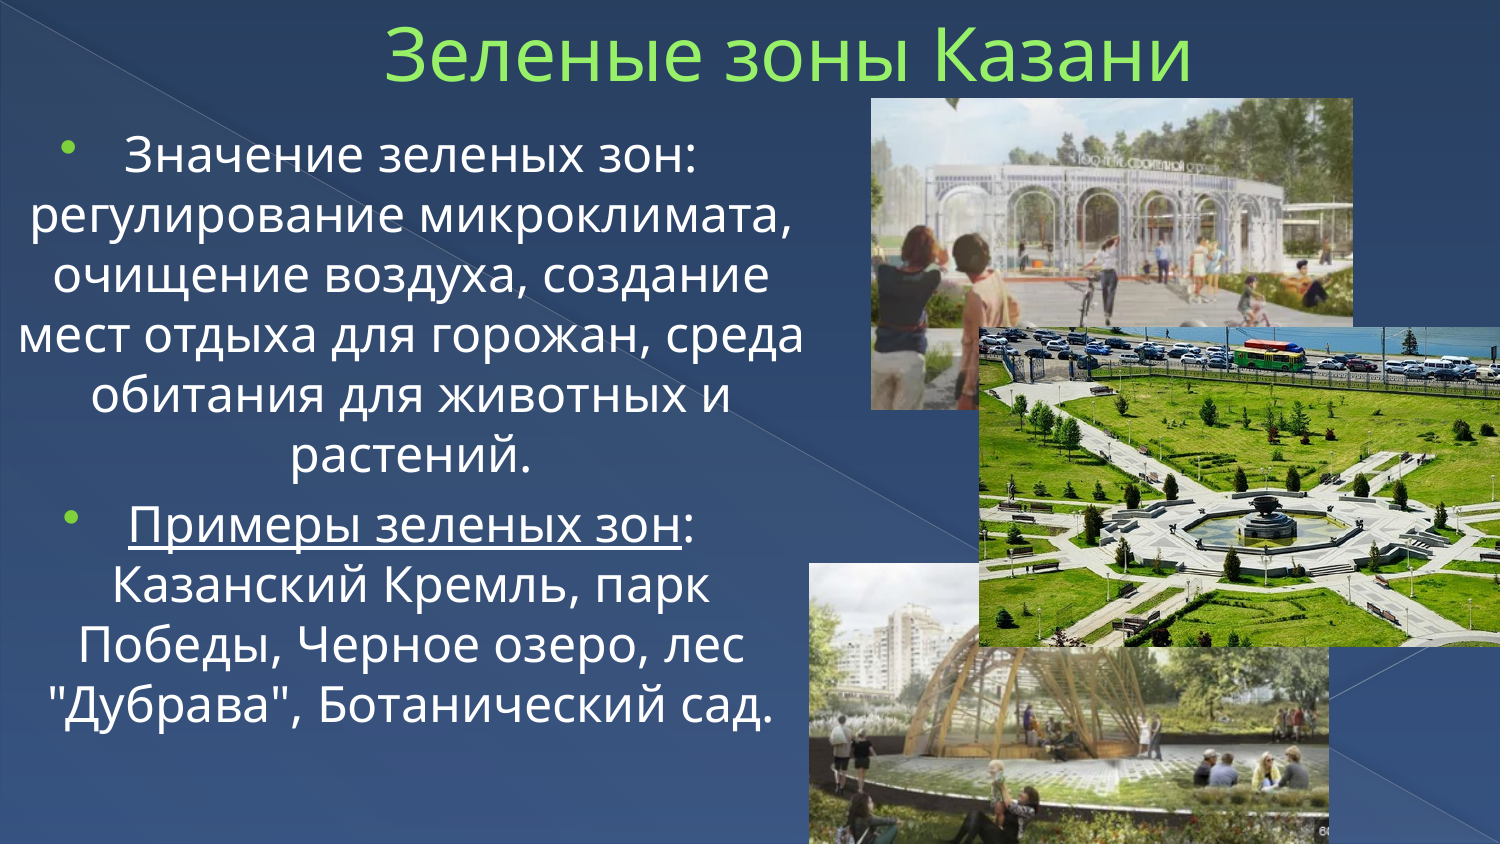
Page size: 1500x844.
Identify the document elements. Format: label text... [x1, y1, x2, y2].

title Зеленые зоны Казани [0, 0, 1500, 155]
picture [808, 98, 1500, 844]
list Значение зеленых зон: регулирование микроклимата, очищение воздуха, создание мест отдыха для горожан, среда обитания для животных и растений. Примеры зеленых зон: Казанский Кремль, парк Победы, Черное озеро, лес "Дубрава", Ботанический сад. [0, 114, 827, 844]
